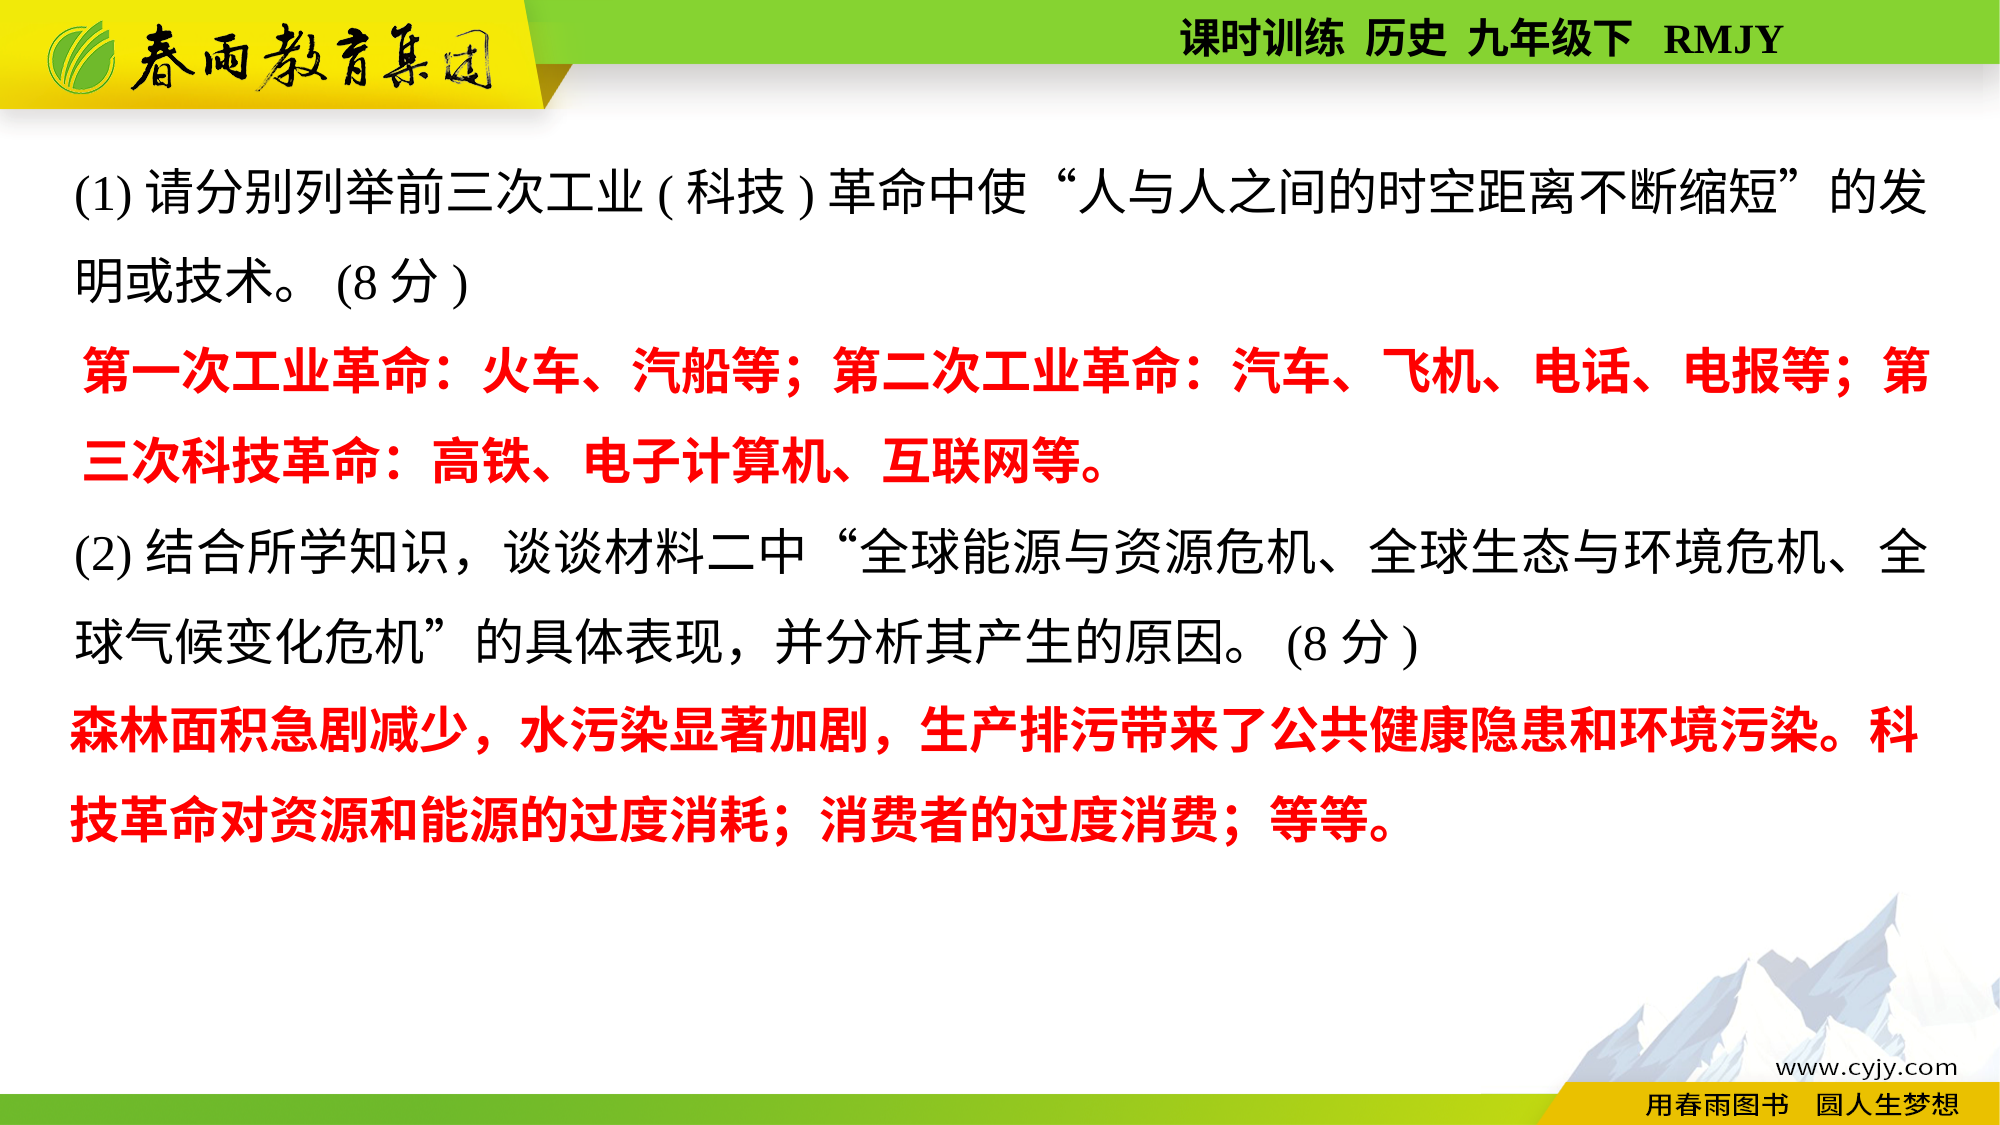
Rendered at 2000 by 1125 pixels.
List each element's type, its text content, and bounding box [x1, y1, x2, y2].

list (1)请分别列举前三次工业(科技)革命中使“人与人之间的时空距离不断缩短”的发明或技术。(8分) (2)结合所学知识，谈谈材料二中“全球能源与资源危机、全球生态与环境危机、全球气候变化危机”的具体表现，并分析其产生的原因。(8分) [59, 122, 1944, 661]
picture [0, 0, 2000, 1125]
text_box 第一次工业革命：火车、汽船等；第二次工业革命：汽车、飞机、电话、电报等；第三次科技革命：高铁、电子计算机、互联网等。 [66, 302, 1969, 498]
text_box 森林面积急剧减少，水污染显著加剧，生产排污带来了公共健康隐患和环境污染。科技革命对资源和能源的过度消耗；消费者的过度消费；等等。 [54, 661, 1957, 857]
